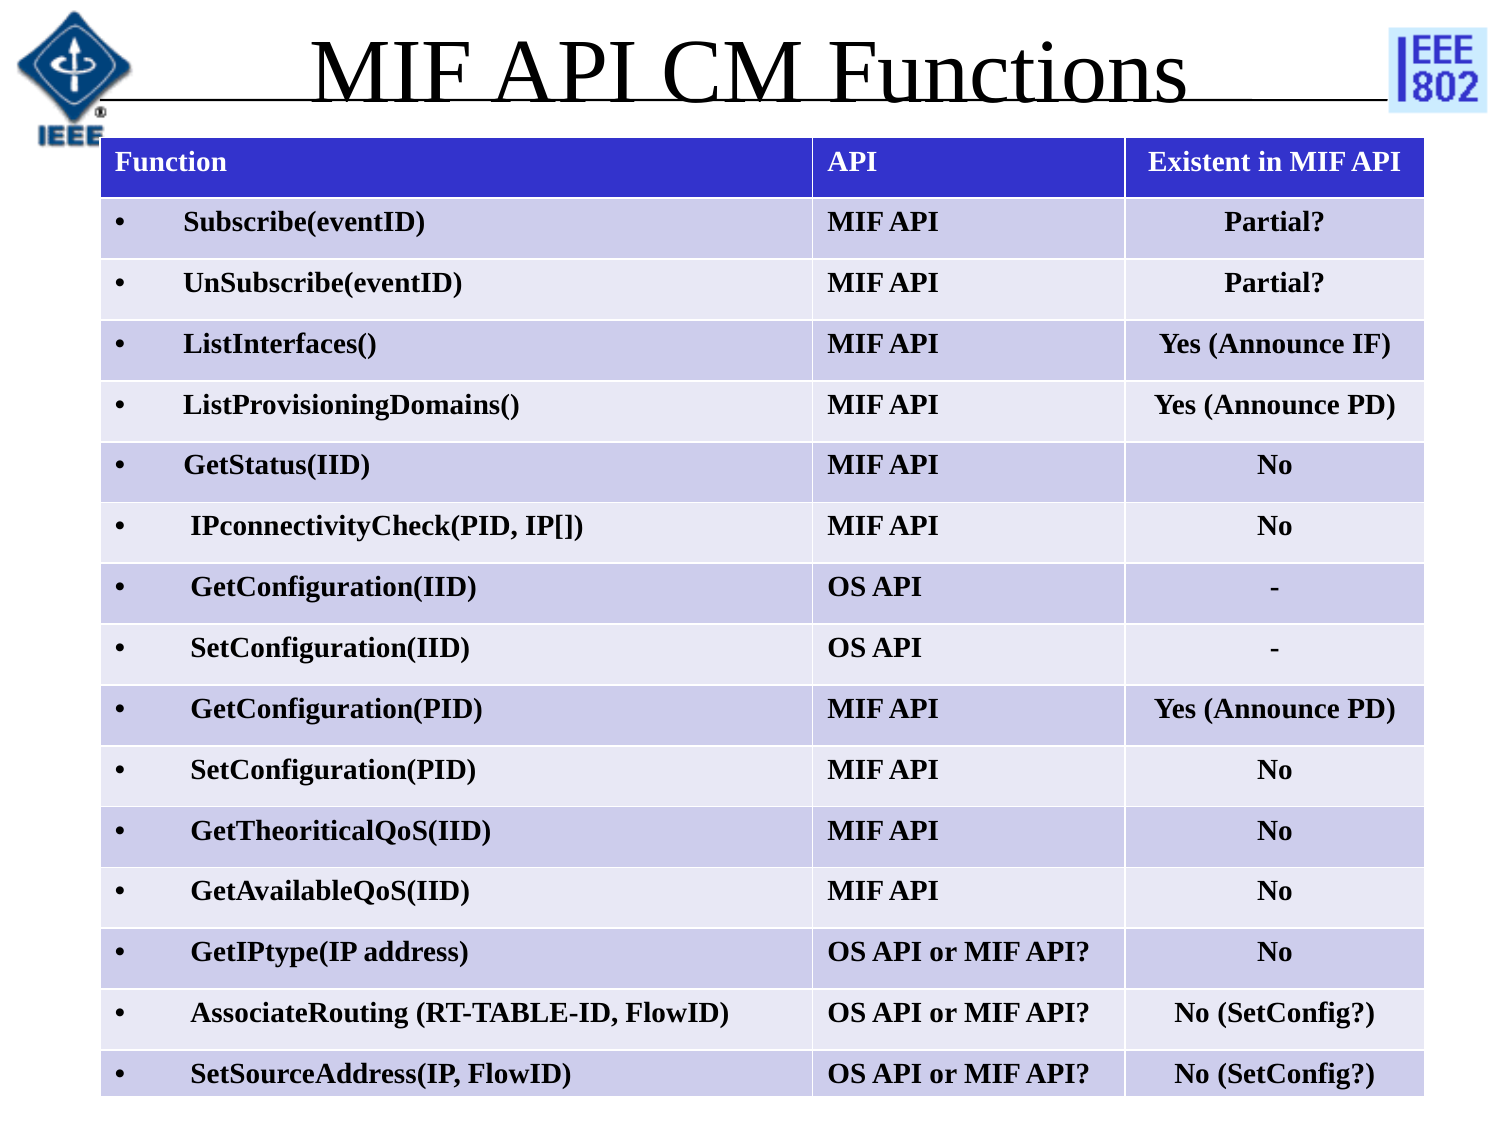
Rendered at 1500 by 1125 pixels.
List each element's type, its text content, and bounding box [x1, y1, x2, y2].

table_cell • AssociateRouting (RT-TABLE-ID, FlowID) [101, 990, 812, 1049]
table_cell UnSubscribe(eventID) [101, 260, 812, 319]
table_cell No [1126, 868, 1424, 927]
table_cell No [1126, 929, 1424, 988]
table_cell • Subscribe(eventID) [101, 199, 812, 258]
table_cell • IPconnectivityCheck(PID, IP[]) [101, 503, 812, 562]
table_cell OS API or MIF API? [813, 929, 1124, 988]
table_cell • SetConfiguration(PID) [101, 747, 812, 806]
table_cell • GetConfiguration(IID) [101, 564, 812, 623]
table_header API [813, 138, 1124, 197]
table_header Existent in MIF API [1126, 138, 1424, 197]
picture [1426, 9, 1499, 138]
table_cell No [1126, 503, 1424, 562]
table_cell - [1126, 564, 1424, 623]
table_cell MIF API [813, 199, 1124, 258]
table_cell Yes (Announce IF) [1126, 321, 1424, 380]
table_cell MIF API [813, 503, 1124, 562]
table_cell MIF API [813, 686, 1124, 745]
table_cell No [1126, 807, 1424, 867]
table_cell • GetConfiguration(PID) [101, 686, 812, 745]
table_cell No (SetConfig?) [1126, 1051, 1424, 1096]
table_cell MIF API [813, 807, 1124, 867]
table_cell No [1126, 443, 1424, 502]
table_cell • SetSourceAddress(IP, FlowID) [101, 1051, 812, 1096]
table_header Function [101, 138, 812, 197]
picture [12, 9, 74, 150]
table_cell Yes (Announce PD) [1126, 686, 1424, 745]
table_cell OS API or MIF API? [813, 1051, 1124, 1096]
table_cell ListProvisioningDomains() [101, 382, 812, 441]
table_cell Yes (Announce PD) [1126, 382, 1424, 441]
table_cell • GetTheoriticalQoS(IID) [101, 807, 812, 867]
table_cell MIF API [813, 382, 1124, 441]
table_cell • ListInterfaces() [101, 321, 812, 380]
table_cell • GetStatus(IID) [101, 443, 812, 502]
table_cell OS API [813, 625, 1124, 684]
table_cell - [1126, 625, 1424, 684]
table_cell MIF API [813, 747, 1124, 806]
table_cell MIF API [813, 443, 1124, 502]
table_cell • GetAvailableQoS(IID) [101, 868, 812, 927]
table_cell Partial? [1126, 260, 1424, 319]
table_cell OS API or MIF API? [813, 990, 1124, 1049]
table_cell OS API [813, 564, 1124, 623]
table_cell MIF API [813, 321, 1124, 380]
table_cell No [1126, 747, 1424, 806]
table_cell Partial? [1126, 199, 1424, 258]
title MIF API CM Functions [74, 0, 1426, 163]
table_cell MIF API [813, 260, 1124, 319]
table_cell No (SetConfig?) [1126, 990, 1424, 1049]
table_cell MIF API [813, 868, 1124, 927]
table_cell • SetConfiguration(IID) [101, 625, 812, 684]
table_cell • GetIPtype(IP address) [101, 929, 812, 988]
